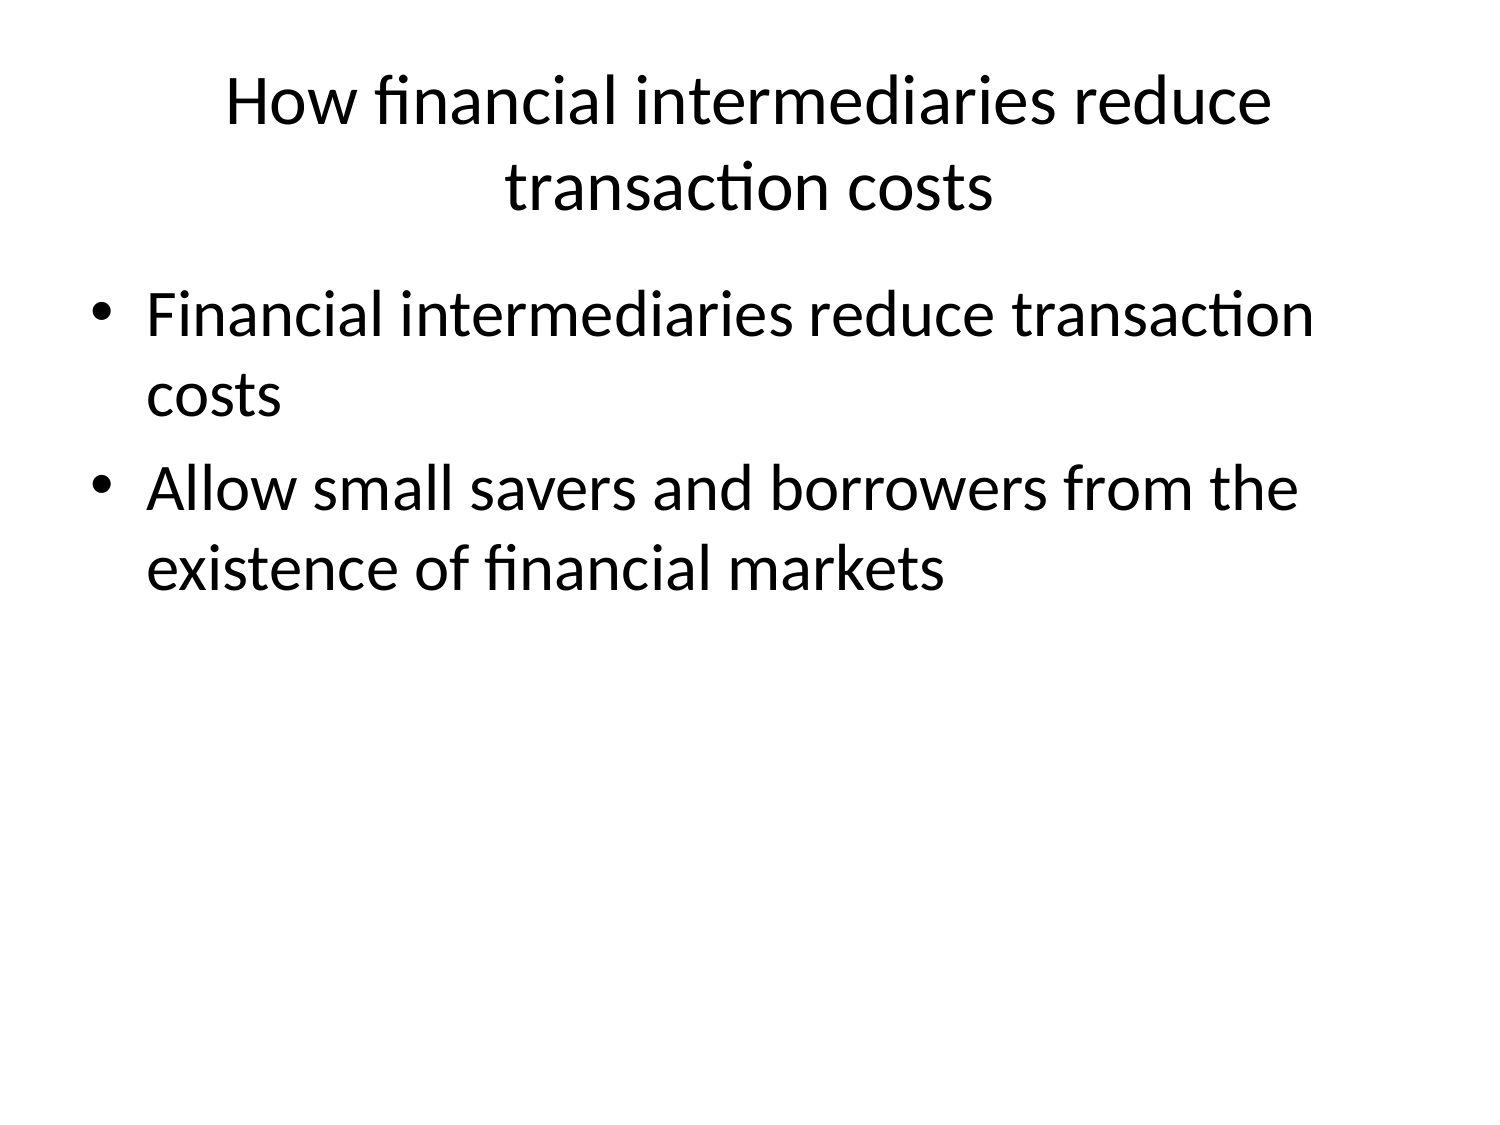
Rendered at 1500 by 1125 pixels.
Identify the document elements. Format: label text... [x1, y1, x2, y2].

list Financial intermediaries reduce transaction costs Allow small savers and borrowers from the existence of financial markets [75, 262, 1425, 1005]
title How financial intermediaries reduce transaction costs [75, 45, 1425, 233]
